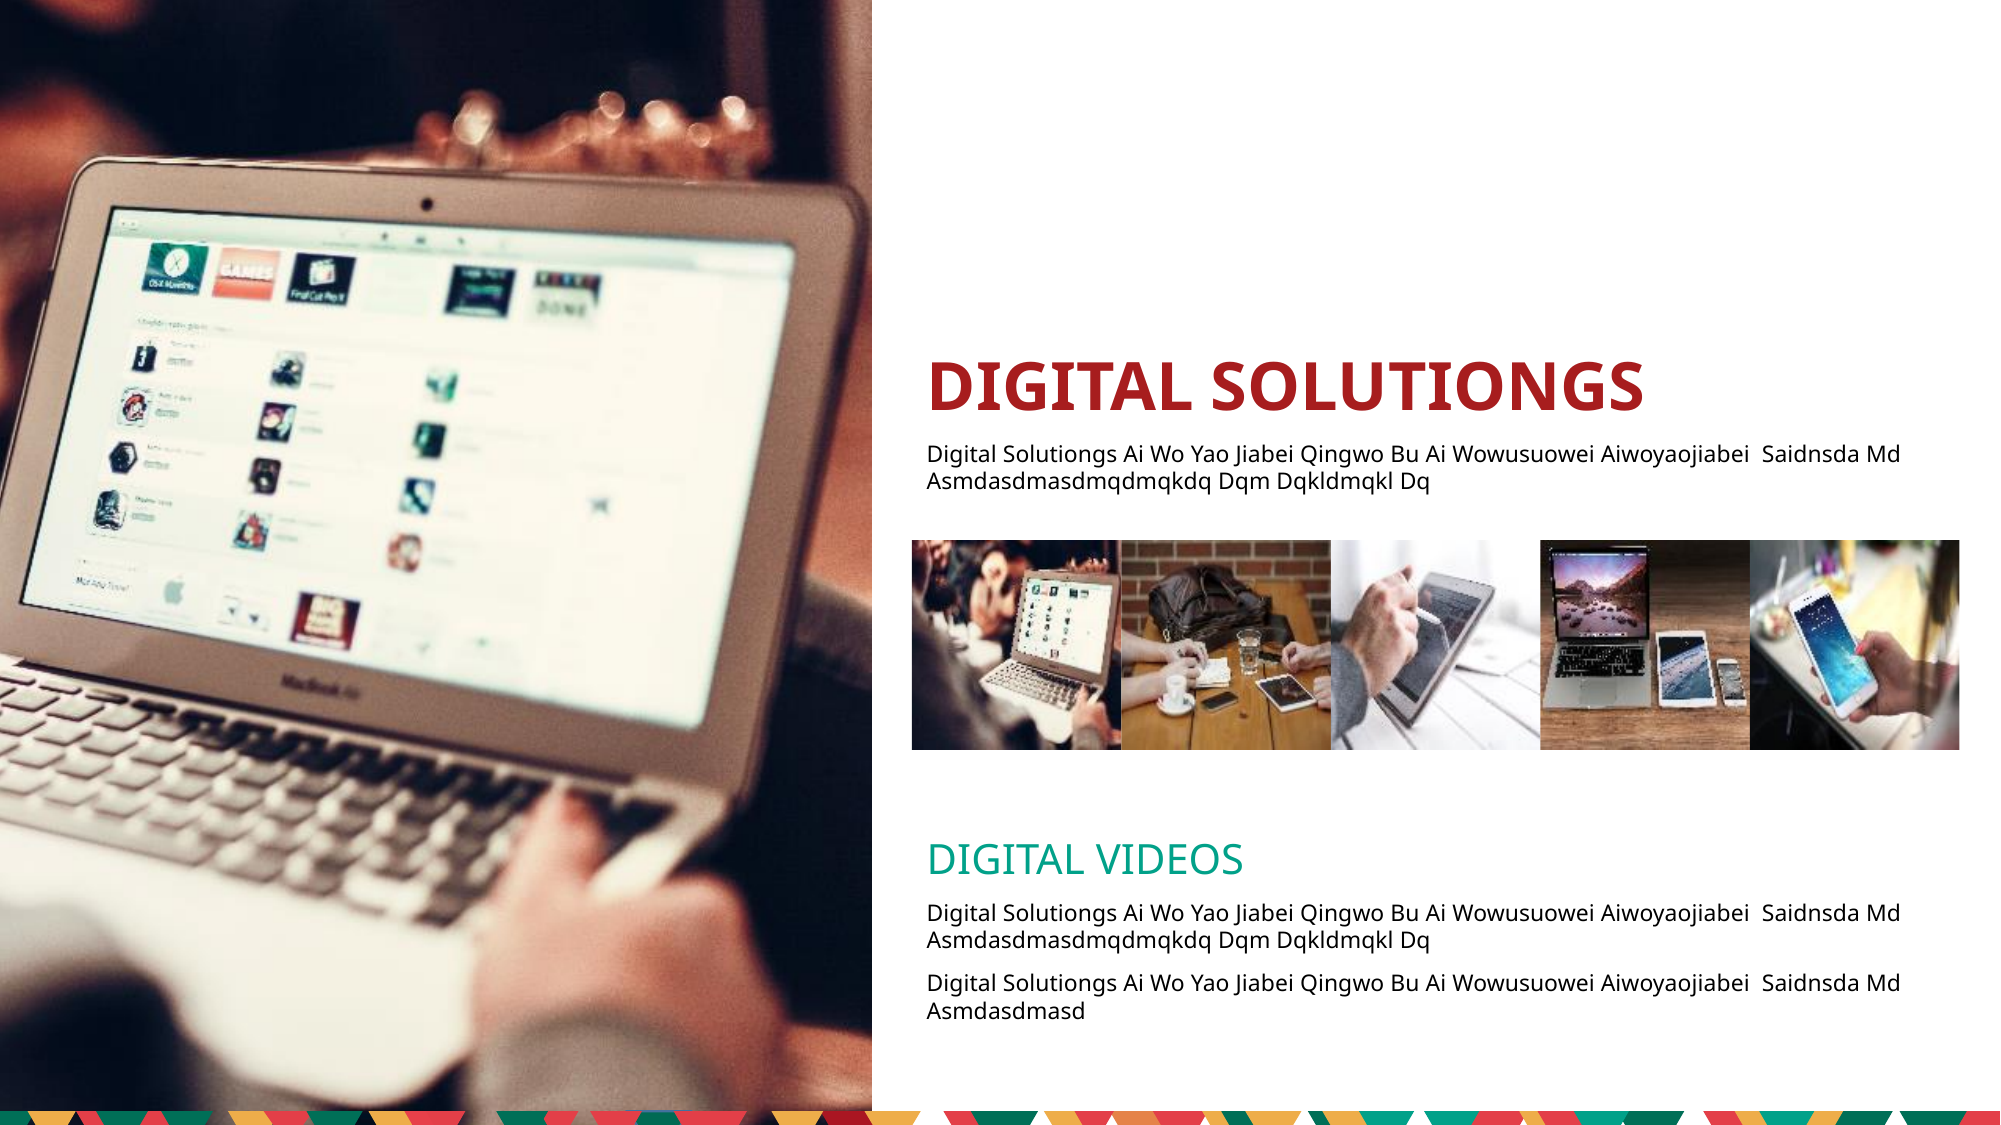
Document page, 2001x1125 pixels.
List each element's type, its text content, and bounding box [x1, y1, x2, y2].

text_box [911, 539, 1120, 751]
text_box Digital Solutiongs Ai Wo Yao Jiabei Qingwo Bu Ai Wowusuowei Aiwoyaojiabei Saidnsda Md Asmdasdmasdmqdmqkdq Dqm Dqkldmqkl Dq [911, 432, 1960, 502]
text_box Digital Solutiongs Ai Wo Yao Jiabei Qingwo Bu Ai Wowusuowei Aiwoyaojiabei Saidnsda Md Asmdasdmasd [911, 961, 1960, 1032]
text_box [1330, 539, 1539, 751]
text_box [1539, 539, 1749, 751]
text_box [1120, 539, 1330, 751]
picture [0, 0, 872, 1111]
text_box DIGITAL VIDEOS [911, 825, 1819, 890]
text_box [0, 1111, 2000, 1125]
text_box Digital Solutiongs Ai Wo Yao Jiabei Qingwo Bu Ai Wowusuowei Aiwoyaojiabei Saidnsda Md Asmdasdmasdmqdmqkdq Dqm Dqkldmqkl Dq [911, 890, 1960, 961]
text_box [1749, 539, 1960, 751]
text_box DIGITAL SOLUTIONGS [911, 336, 1819, 431]
